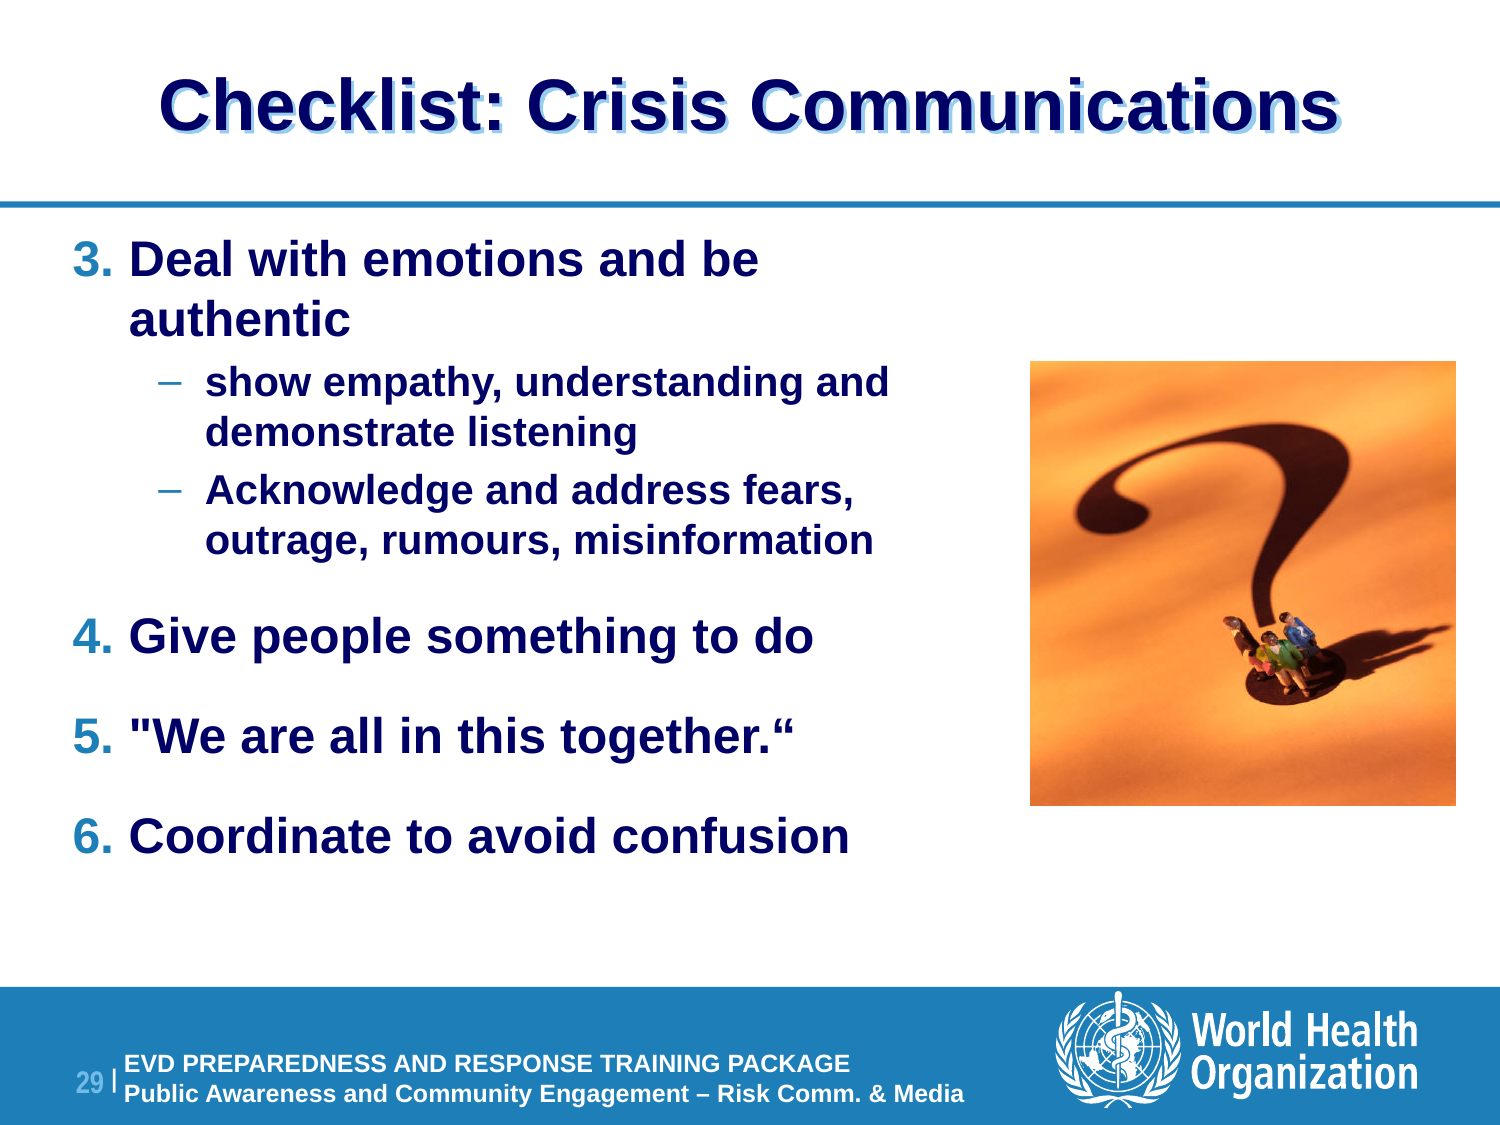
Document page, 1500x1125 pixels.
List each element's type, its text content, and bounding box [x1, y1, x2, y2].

picture [1029, 361, 1456, 806]
list Deal with emotions and be authentic show empathy, understanding and demonstrate listening Acknowledge and address fears, outrage, rumours, misinformation Give people something to do "We are all in this together.“ Coordinate to avoid confusion [72, 226, 992, 984]
title Checklist: Crisis Communications [0, 0, 1500, 204]
